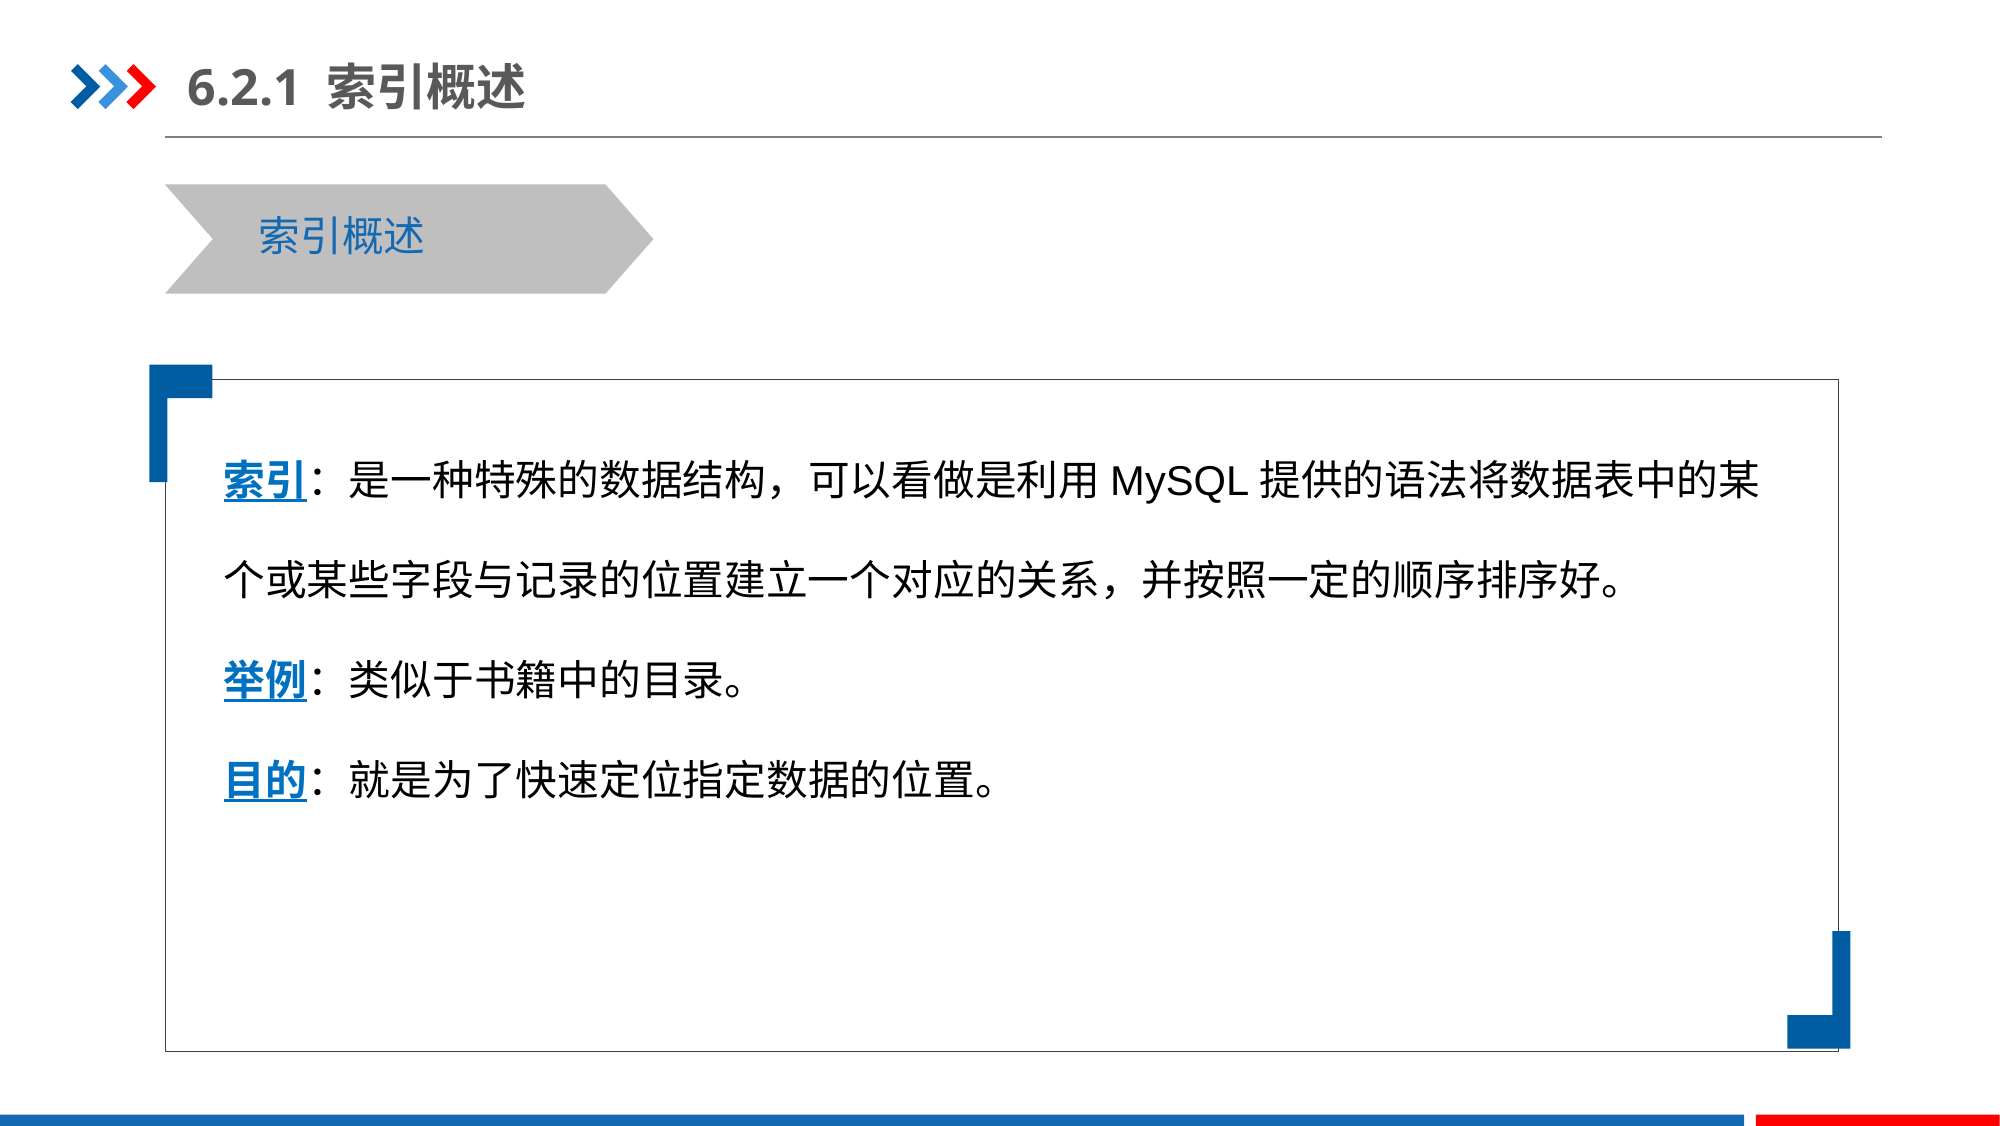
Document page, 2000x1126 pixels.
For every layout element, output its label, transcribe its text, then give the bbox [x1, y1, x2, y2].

text_box 索引概述 [215, 202, 441, 317]
text_box [147, 363, 215, 484]
text_box [1785, 929, 1852, 1051]
text_box 6.2.1 索引概述 [187, 43, 827, 127]
text_box [163, 378, 1841, 1053]
text_box [164, 184, 654, 294]
